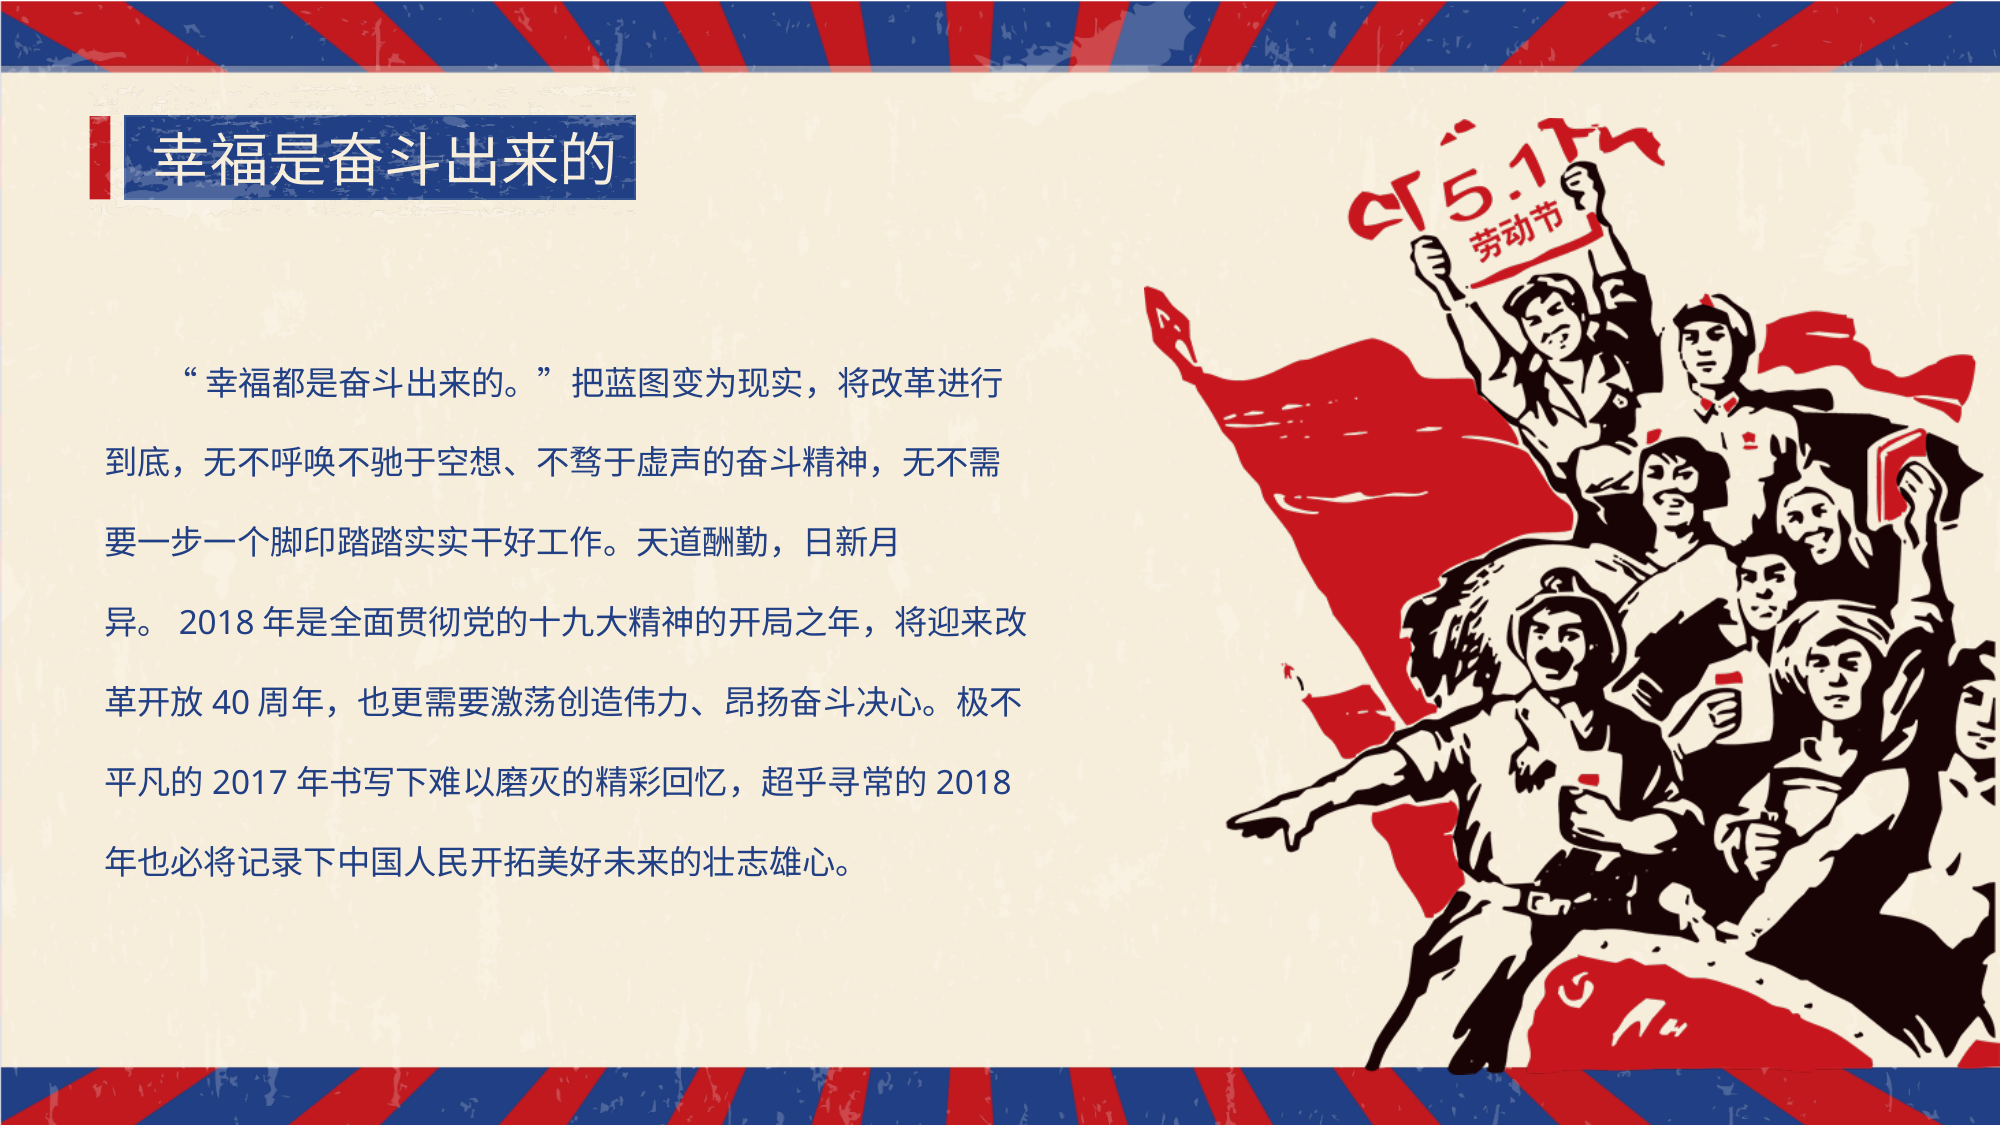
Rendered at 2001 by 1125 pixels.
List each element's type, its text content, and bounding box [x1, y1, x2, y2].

text_box “幸福都是奋斗出来的。”把蓝图变为现实，将改革进行到底，无不呼唤不驰于空想、不骛于虚声的奋斗精神，无不需要一步一个脚印踏踏实实干好工作。天道酬勤，日新月异。2018年是全面贯彻党的十九大精神的开局之年，将迎来改革开放40周年，也更需要激荡创造伟力、昂扬奋斗决心。极不平凡的2017年书写下难以磨灭的精彩回忆，超乎寻常的2018年也必将记录下中国人民开拓美好未来的壮志雄心。 [89, 314, 1046, 889]
picture [2, 2, 2000, 1125]
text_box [89, 84, 658, 217]
